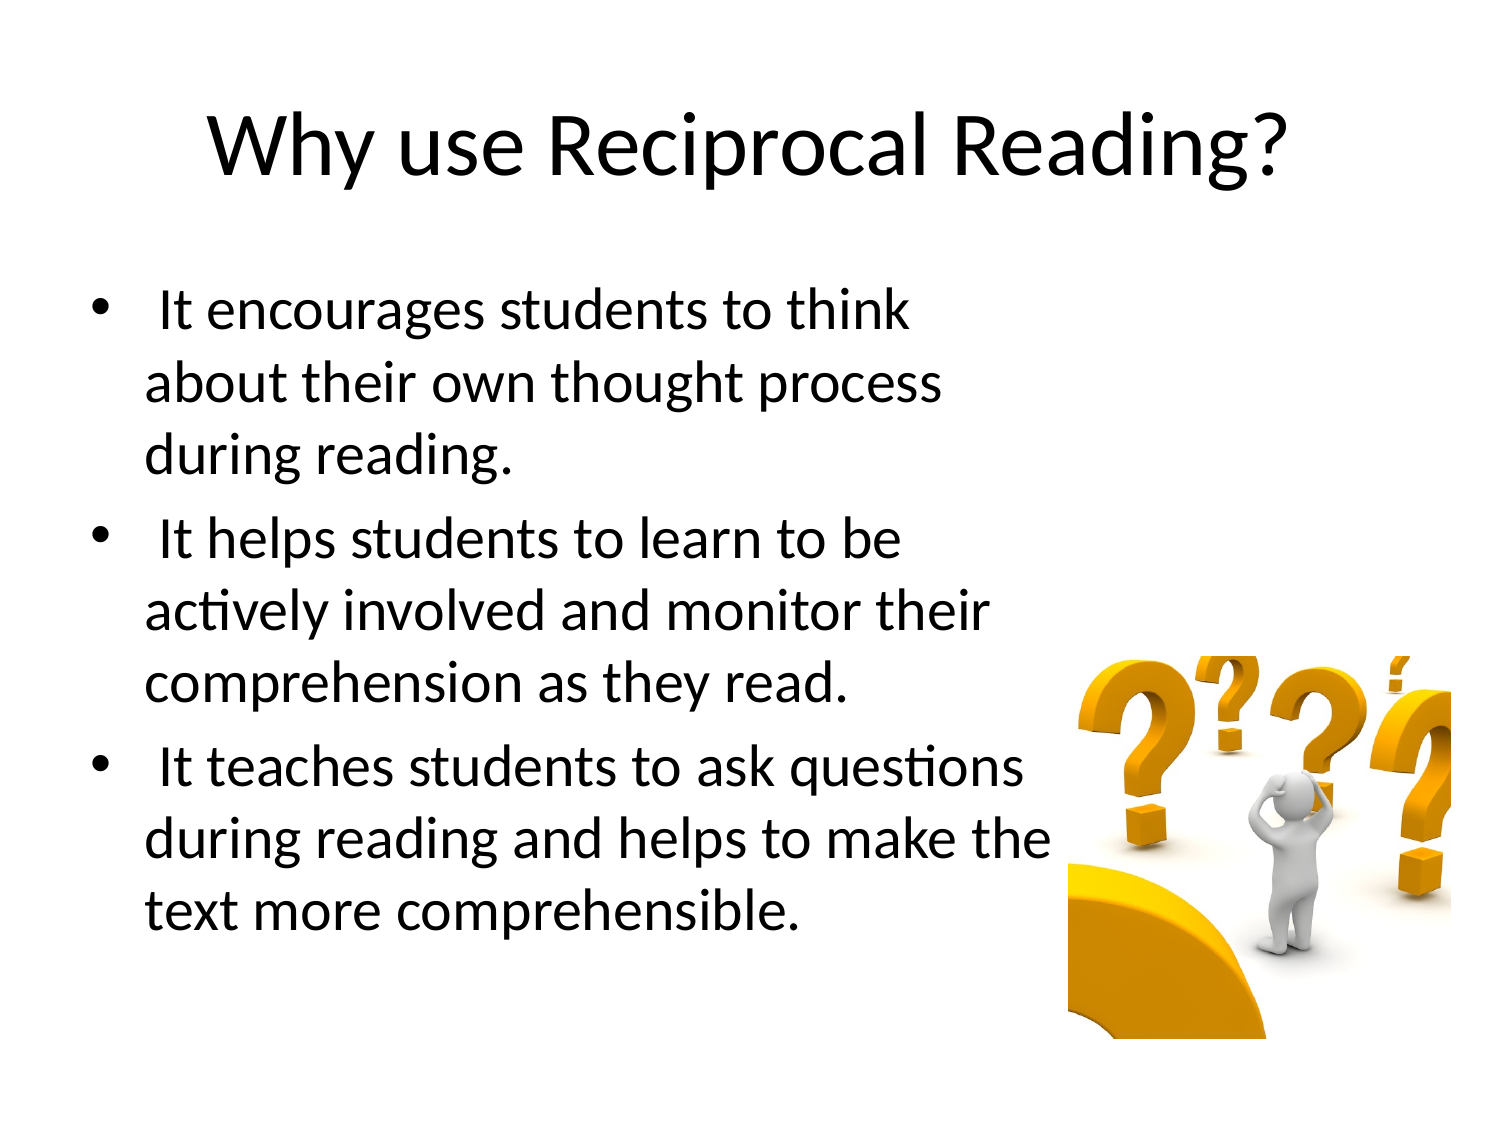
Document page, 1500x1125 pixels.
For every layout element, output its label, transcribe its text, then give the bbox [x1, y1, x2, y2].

list It encourages students to think about their own thought process during reading. It helps students to learn to be actively involved and monitor their comprehension as they read. It teaches students to ask questions during reading and helps to make the text more comprehensible. [75, 262, 1069, 1005]
picture [1068, 656, 1451, 1039]
title Why use Reciprocal Reading? [75, 45, 1425, 233]
